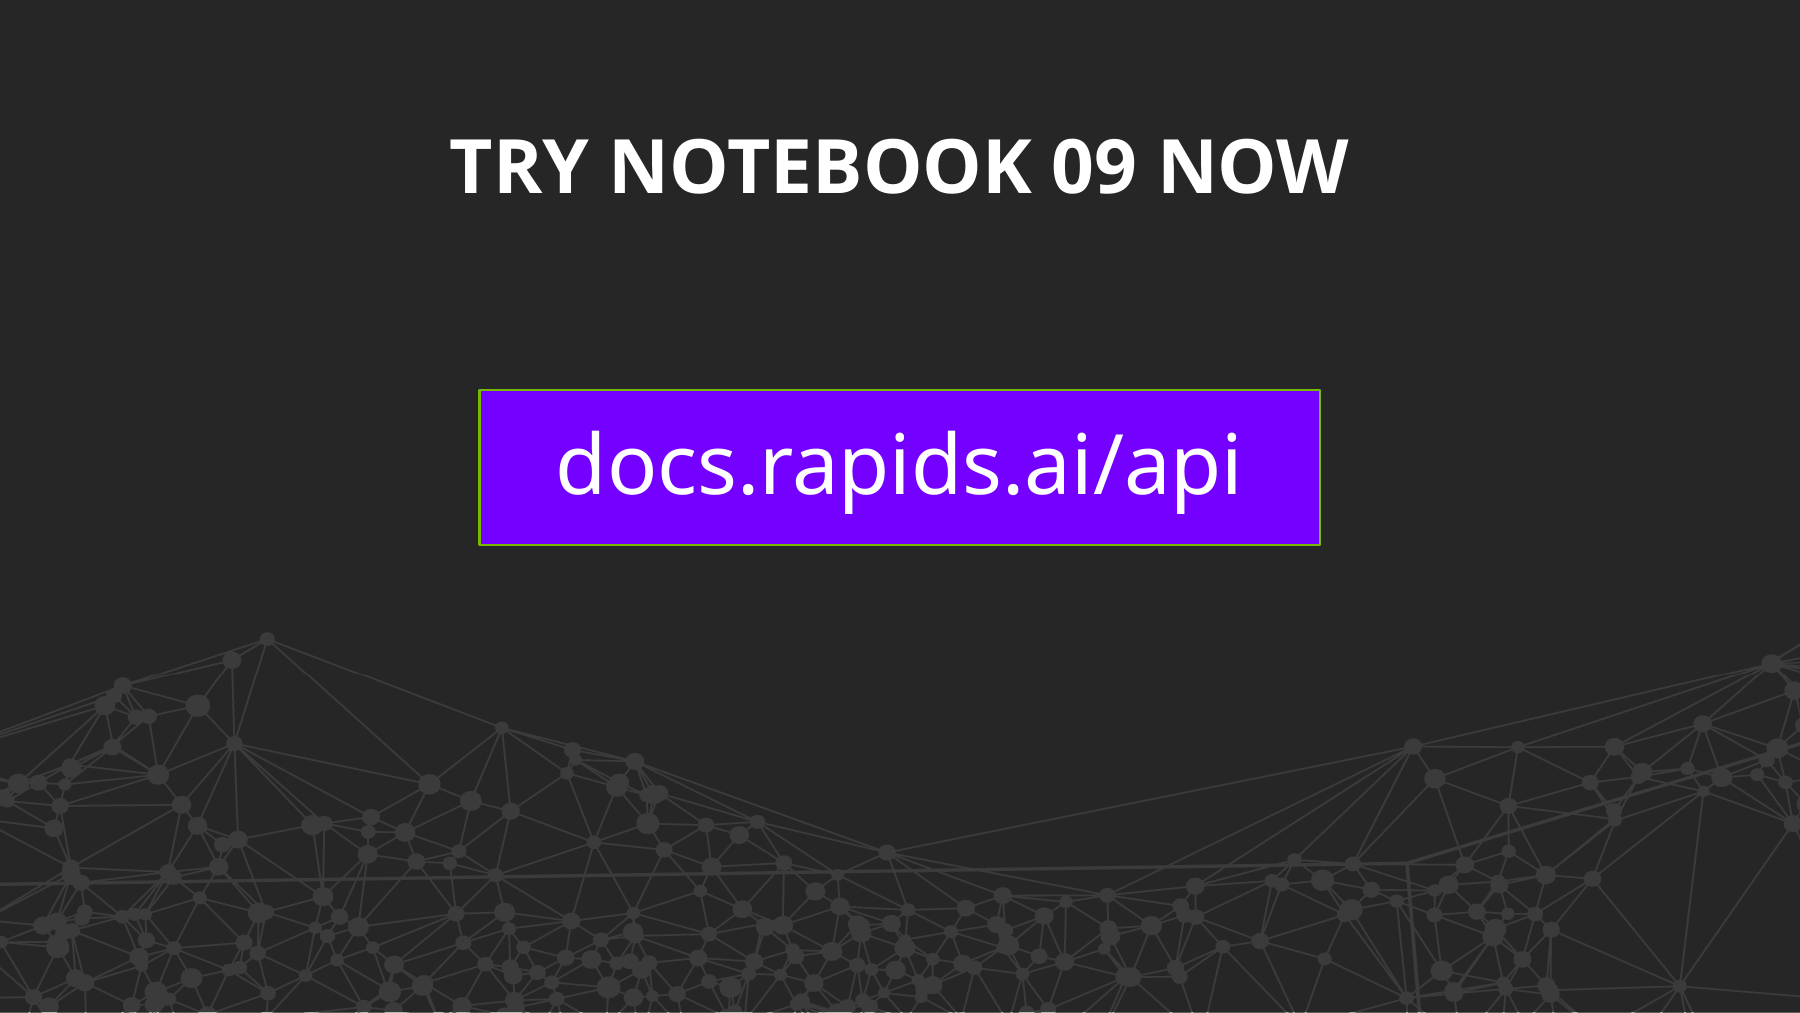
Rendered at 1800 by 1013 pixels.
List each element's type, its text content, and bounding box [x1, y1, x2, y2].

text_box docs.rapids.ai/api [477, 388, 1322, 548]
text_box Try notebook 09 now [81, 120, 1719, 218]
